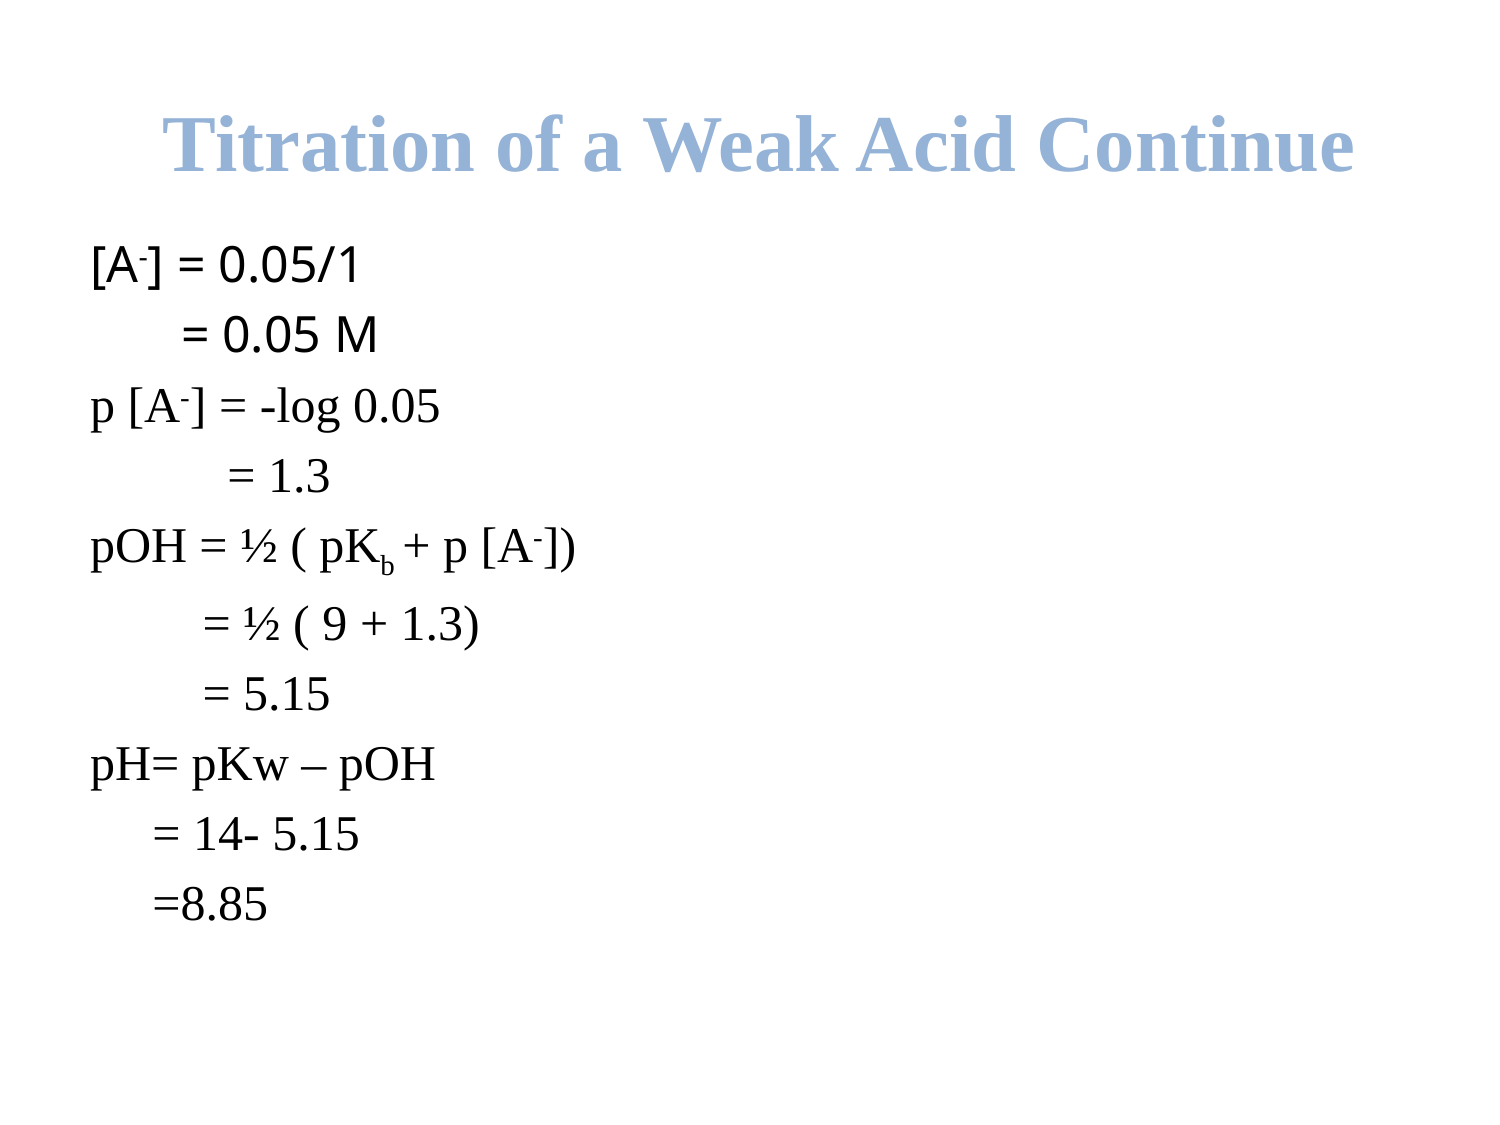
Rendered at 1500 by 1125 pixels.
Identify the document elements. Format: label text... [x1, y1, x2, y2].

title Titration of a Weak Acid Continue [75, 45, 1425, 224]
list [A-] = 0.05/1 = 0.05 M p [A-] = -log 0.05 = 1.3 pOH = ½ ( pKb + p [A-]) = ½ ( 9 + 1.3) = 5.15 pH= pKw – pOH = 14- 5.15 =8.85 [75, 224, 1463, 1125]
